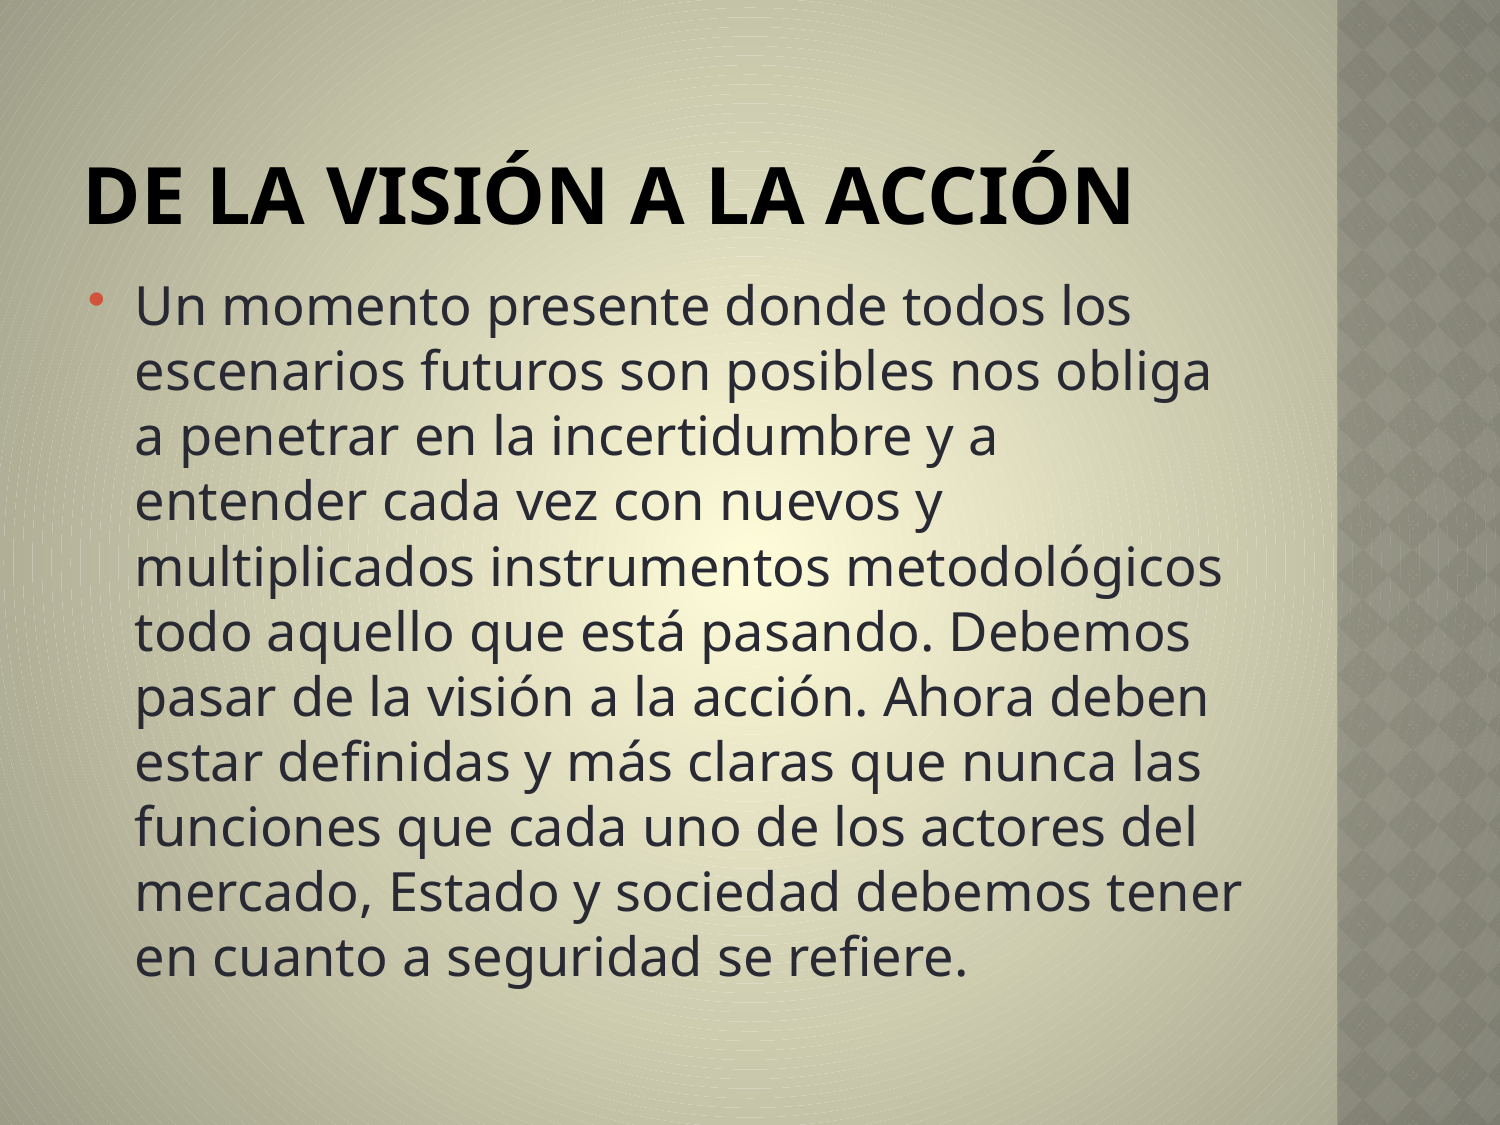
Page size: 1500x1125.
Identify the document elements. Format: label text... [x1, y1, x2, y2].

title De la visión a la acción [75, 52, 1263, 240]
list Un momento presente donde todos los escenarios futuros son posibles nos obliga a penetrar en la incertidumbre y a entender cada vez con nuevos y multiplicados instrumentos metodológicos todo aquello que está pasando. Debemos pasar de la visión a la acción. Ahora deben estar definidas y más claras que nunca las funciones que cada uno de los actores del mercado, Estado y sociedad debemos tener en cuanto a seguridad se refiere. [75, 264, 1263, 1059]
